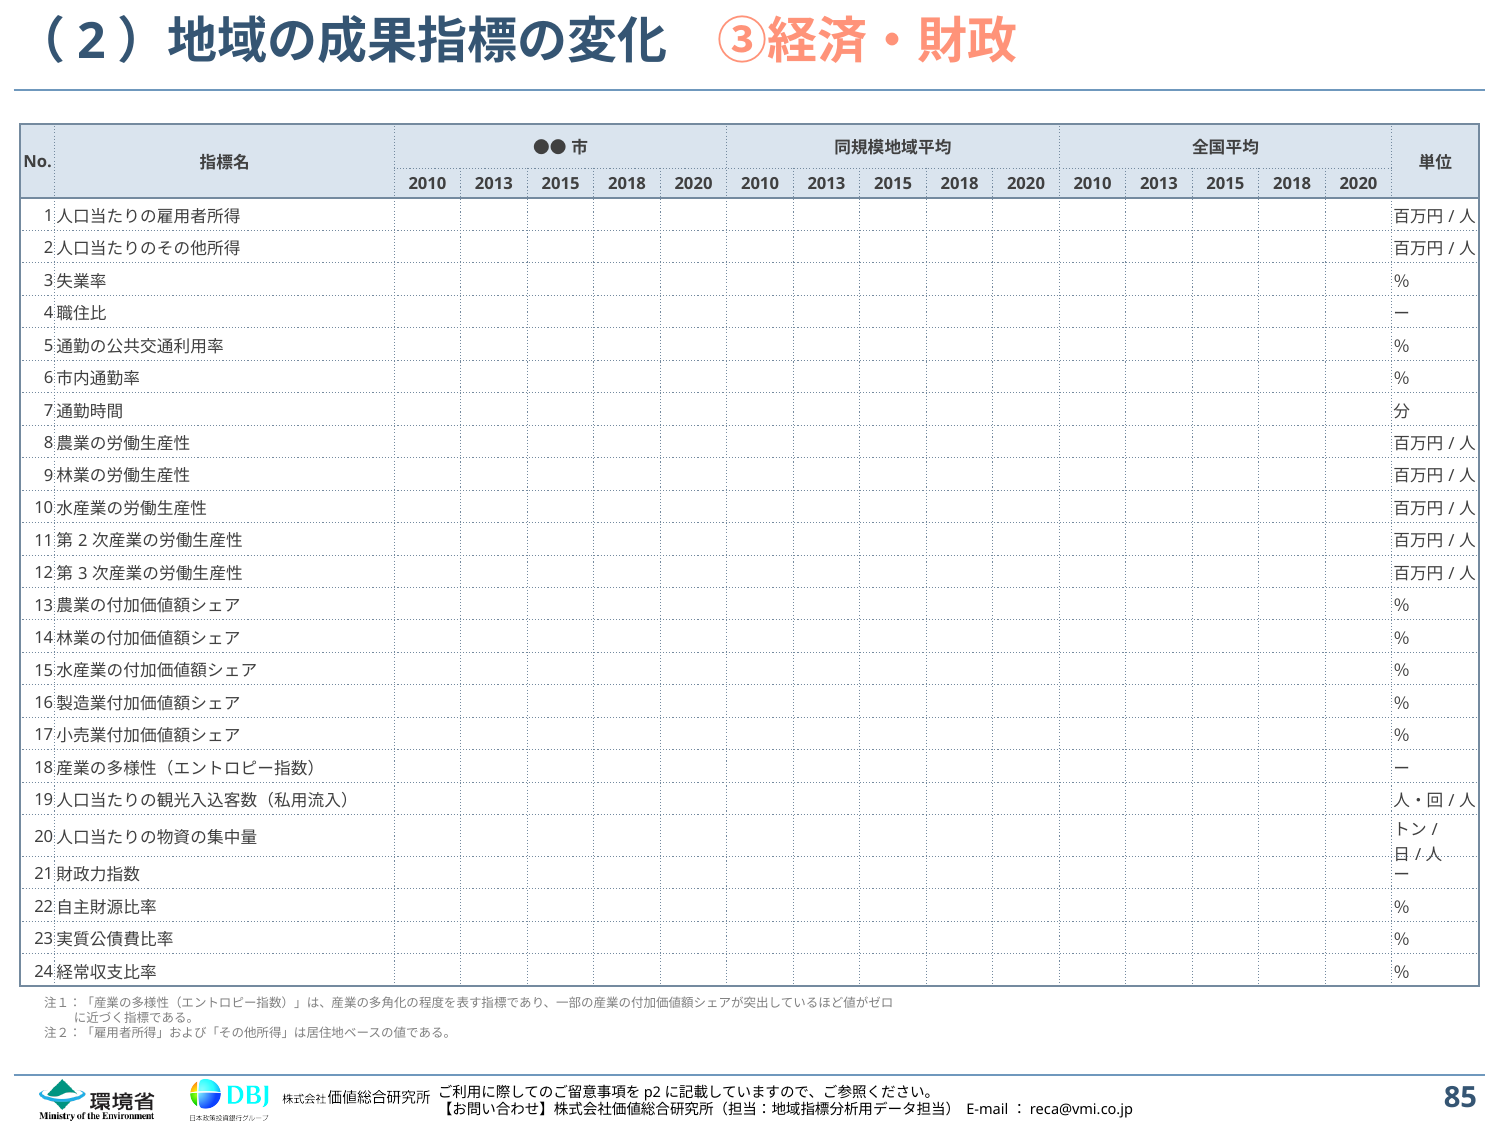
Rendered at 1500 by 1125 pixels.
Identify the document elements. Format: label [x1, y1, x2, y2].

table_header [21, 125, 1478, 197]
picture [36, 1079, 157, 1124]
picture [186, 1076, 434, 1125]
text_box [29, 987, 916, 1048]
title [0, 0, 1500, 87]
table_cell [394, 168, 1392, 197]
table_cell [21, 199, 1478, 985]
slide_number [1427, 1070, 1493, 1112]
